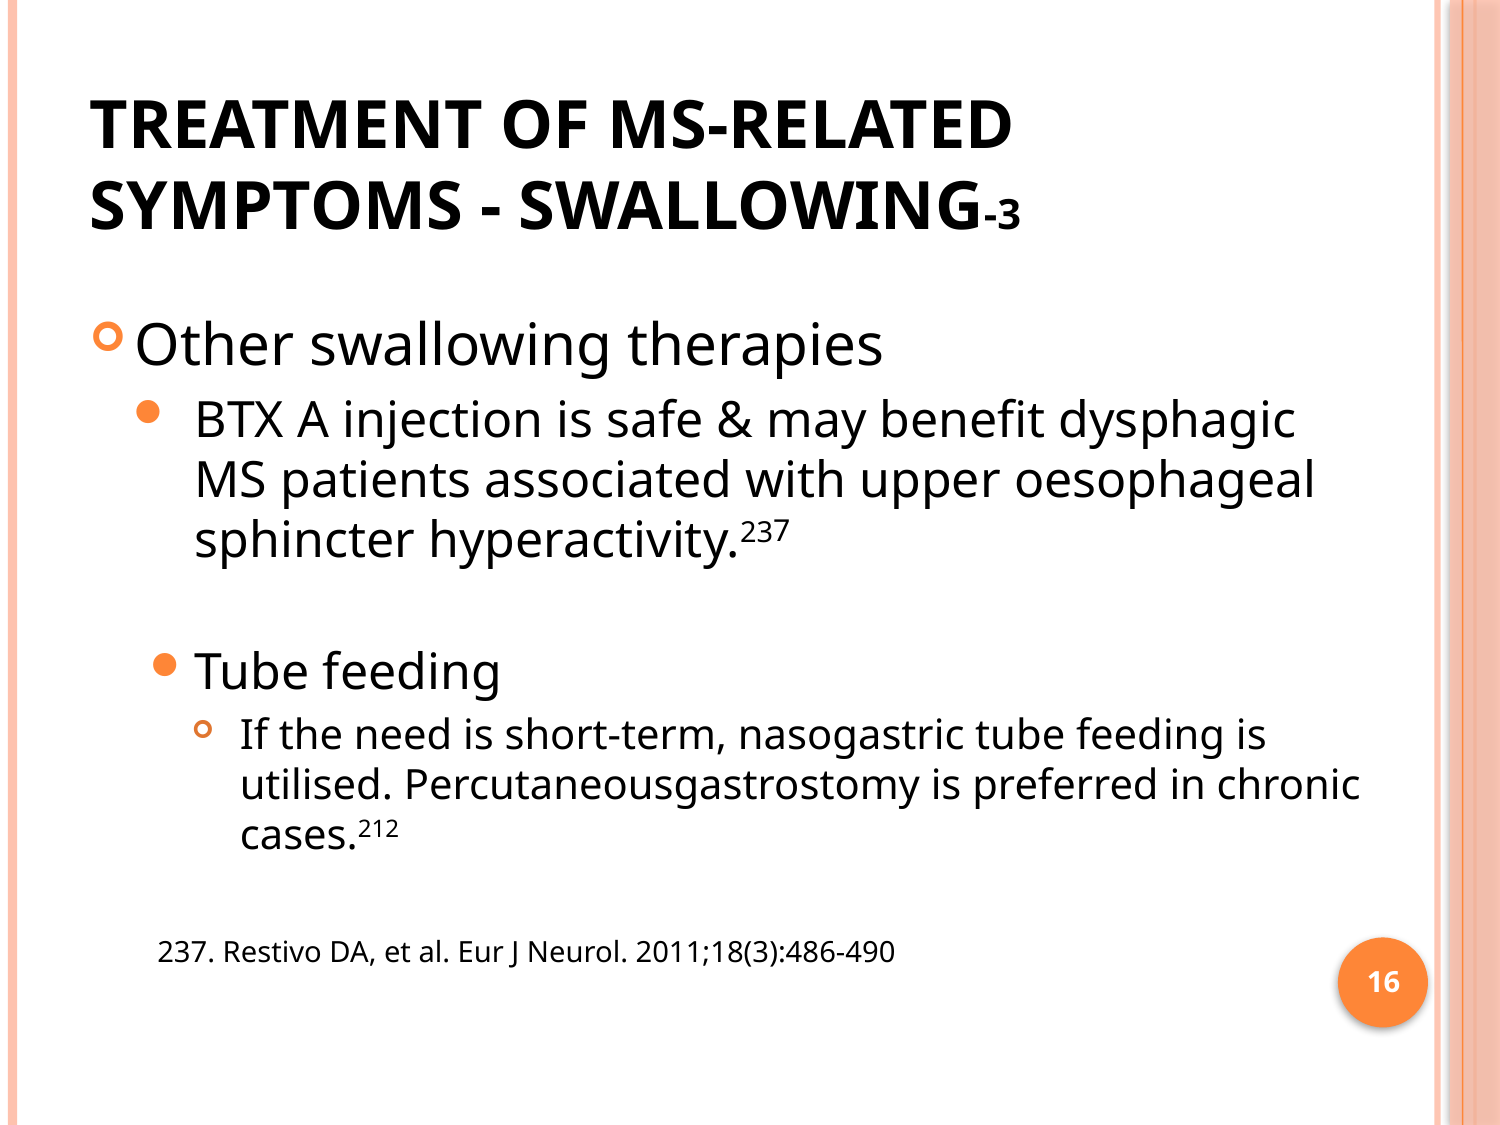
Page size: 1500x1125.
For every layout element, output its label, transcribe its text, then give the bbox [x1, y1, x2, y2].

title Treatment of MS-related symptoms - Swallowing-3 [75, 62, 1405, 250]
slide_number 16 [1333, 940, 1434, 1027]
list Other swallowing therapies BTX A injection is safe & may benefit dysphagic MS patients associated with upper oesophageal sphincter hyperactivity.237 Tube feeding If the need is short-term, nasogastric tube feeding is utilised. Percutaneousgastrostomy is preferred in chronic cases.212 237. Restivo DA, et al. Eur J Neurol. 2011;18(3):486-490 [75, 299, 1381, 1099]
